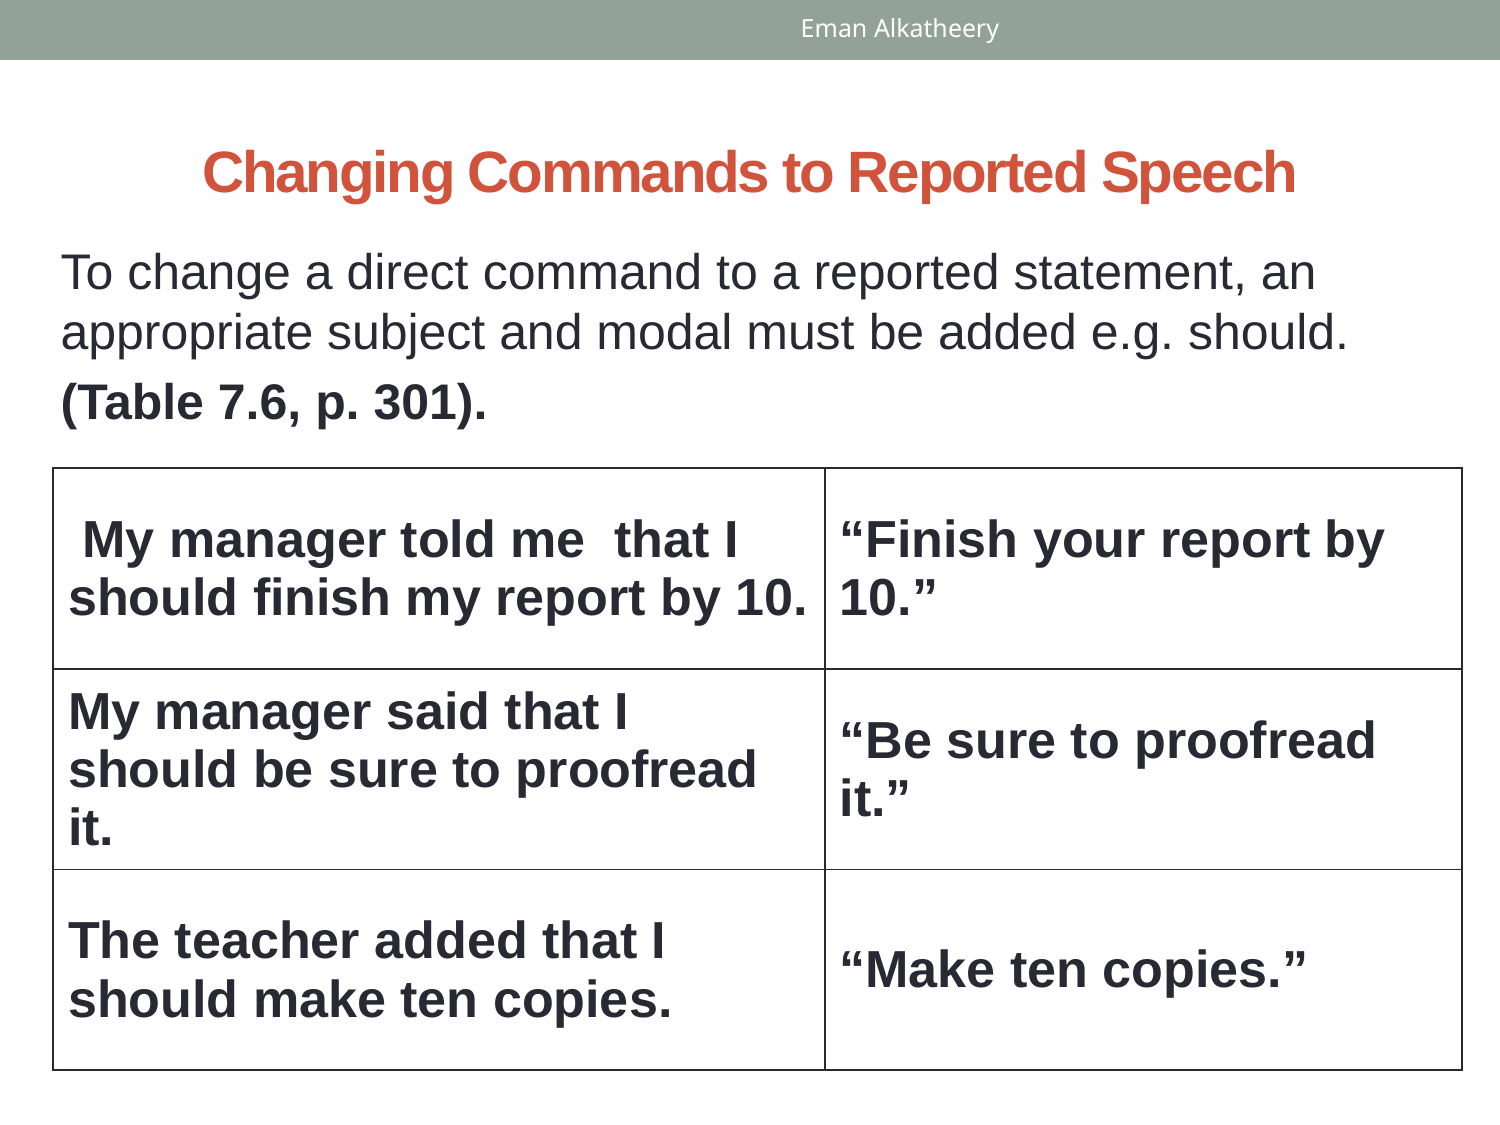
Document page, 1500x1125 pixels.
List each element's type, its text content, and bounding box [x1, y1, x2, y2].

table_cell The teacher added that I should make ten copies. [54, 870, 824, 1069]
table_cell “Make ten copies.” [826, 870, 1461, 1069]
list To change a direct command to a reported statement, an appropriate subject and modal must be added e.g. should. (Table 7.6, p. 301). [45, 231, 1471, 1094]
table_header My manager told me that I should finish my report by 10. [54, 469, 824, 668]
table_cell My manager said that I should be sure to proofread it. [54, 670, 824, 869]
table_header “Finish your report by 10.” [826, 469, 1461, 668]
table_cell “Be sure to proofread it.” [826, 670, 1461, 869]
footer Eman Alkatheery [562, 3, 1238, 57]
title Changing Commands to Reported Speech [75, 87, 1425, 231]
